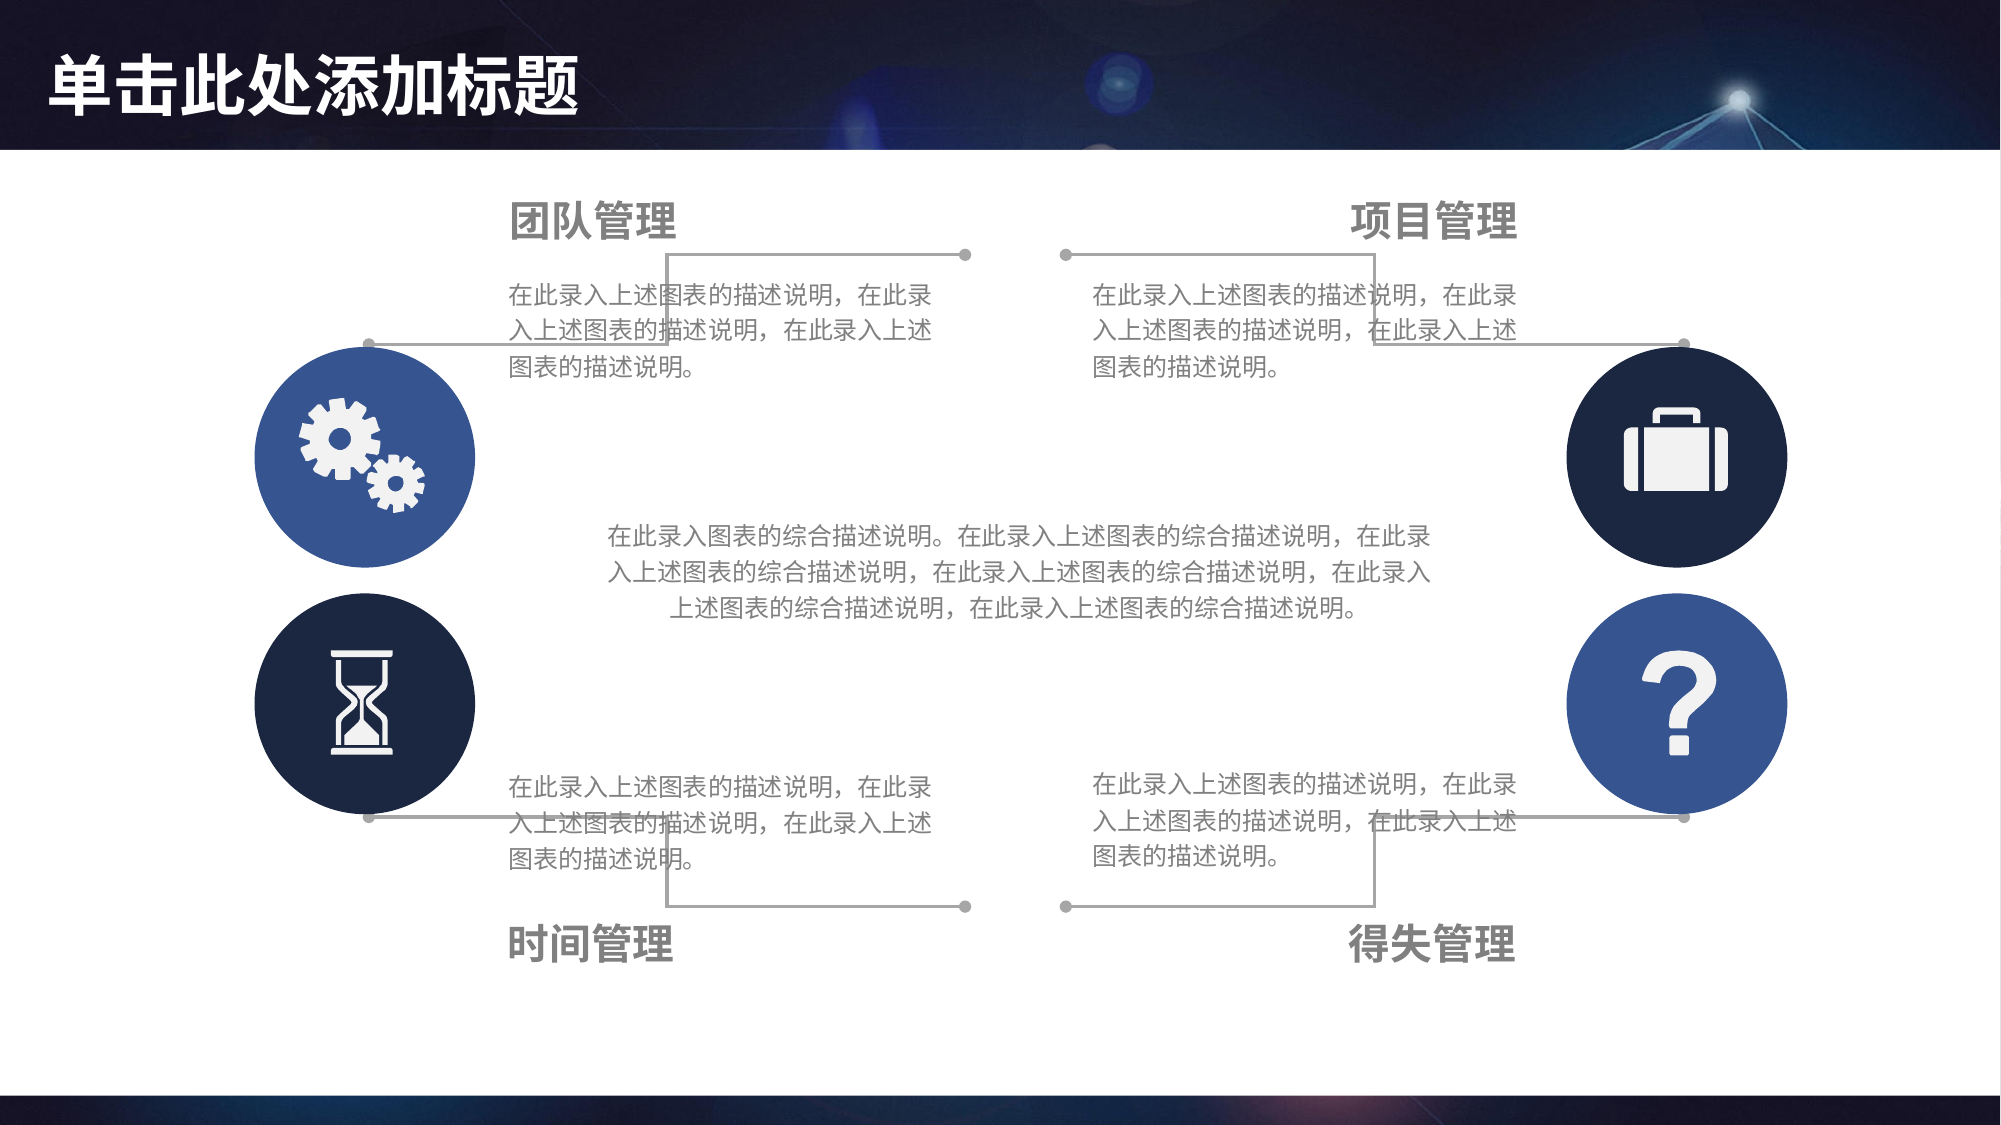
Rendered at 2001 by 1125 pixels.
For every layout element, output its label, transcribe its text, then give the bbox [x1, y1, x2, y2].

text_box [1566, 346, 1788, 568]
text_box 时间管理 [492, 910, 690, 976]
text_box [1065, 254, 1684, 345]
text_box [368, 254, 966, 345]
text_box 在此录入上述图表的描述说明，在此录入上述图表的描述说明，在此录入上述图表的描述说明。 [493, 345, 966, 431]
title 单击此处添加标题 [31, 36, 1757, 141]
text_box 在此录入图表的综合描述说明。在此录入上述图表的综合描述说明，在此录入上述图表的综合描述说明，在此录入上述图表的综合描述说明，在此录入上述图表的综合描述说明，在此录入上述图表的综合描述说明。 [588, 508, 1451, 628]
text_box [1065, 817, 1684, 907]
text_box 在此录入上述图表的描述说明，在此录入上述图表的描述说明，在此录入上述图表的描述说明。 [1077, 345, 1548, 457]
text_box 得失管理 [1333, 910, 1532, 976]
text_box 在此录入上述图表的描述说明，在此录入上述图表的描述说明，在此录入上述图表的描述说明。 [493, 758, 966, 817]
text_box 团队管理 [494, 187, 693, 253]
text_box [254, 593, 476, 815]
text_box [368, 817, 966, 907]
text_box 在此录入上述图表的描述说明，在此录入上述图表的描述说明，在此录入上述图表的描述说明。 [1077, 755, 1548, 817]
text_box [254, 346, 476, 568]
picture [0, 0, 2001, 1125]
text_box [1566, 593, 1788, 815]
text_box 项目管理 [1335, 187, 1534, 253]
